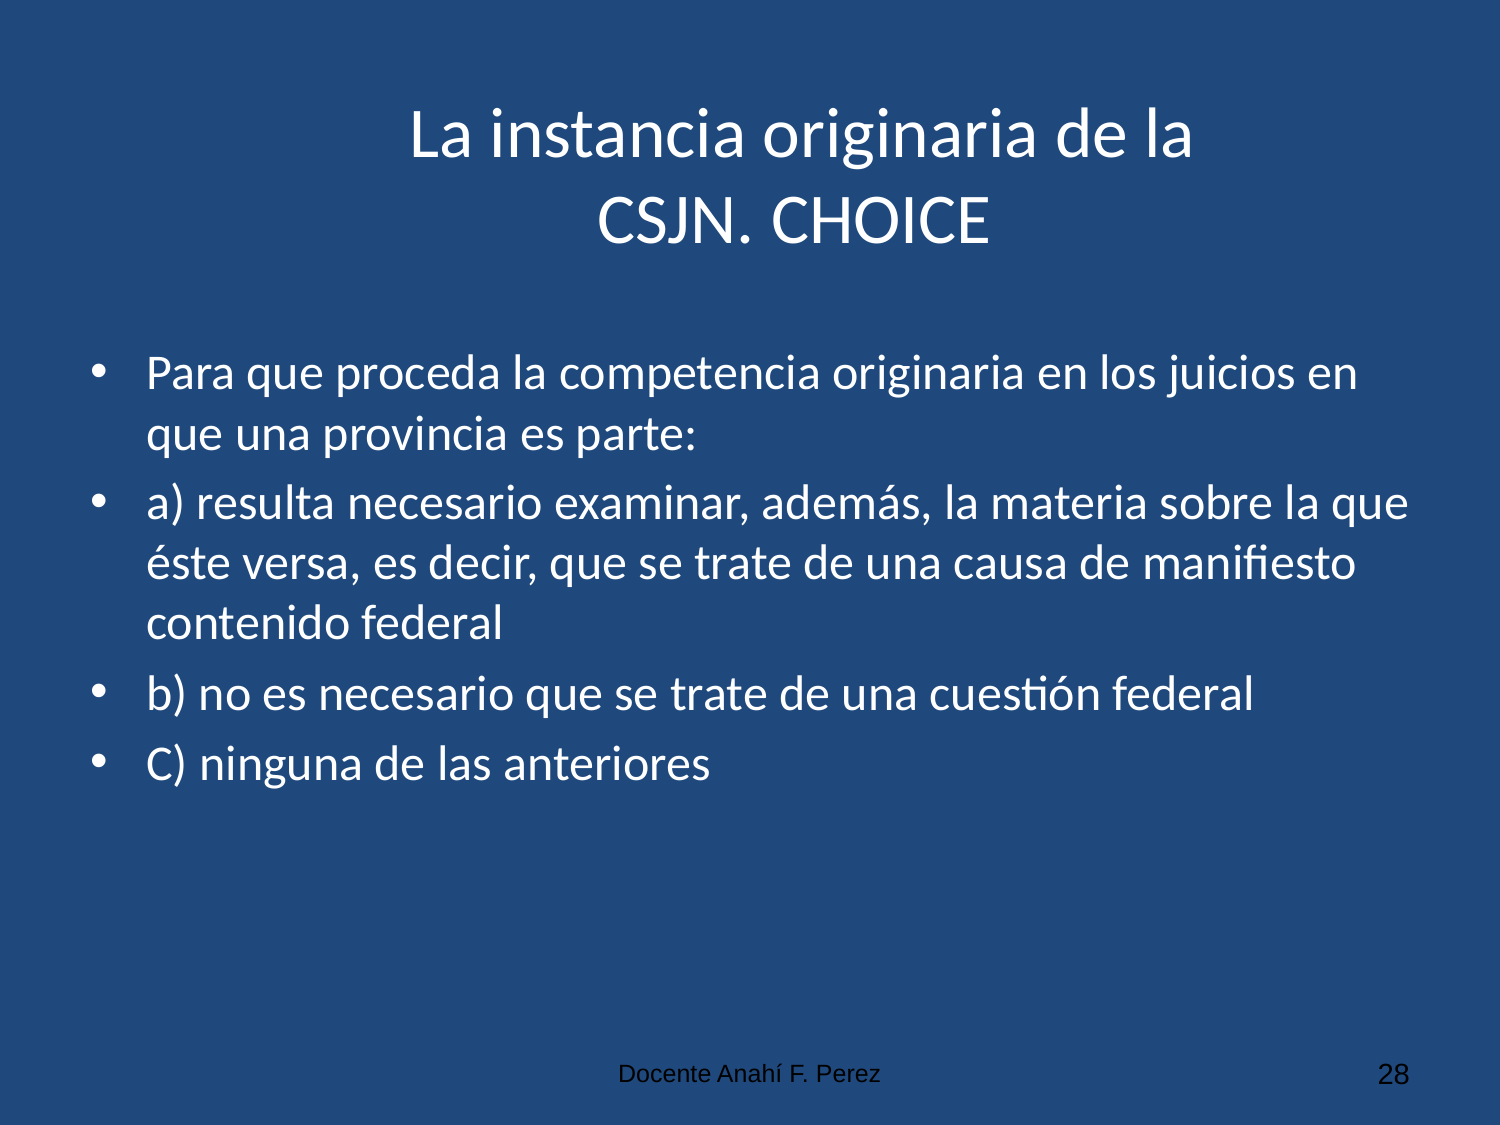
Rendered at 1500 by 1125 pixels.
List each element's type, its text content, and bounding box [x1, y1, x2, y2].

slide_number 28 [1074, 1042, 1425, 1103]
title La instancia originaria de la CSJN. CHOICE [324, 78, 1282, 262]
list Para que proceda la competencia originaria en los juicios en que una provincia es parte: a) resulta necesario examinar, además, la materia sobre la que éste versa, es decir, que se trate de una causa de manifiesto contenido federal b) no es necesario que se trate de una cuestión federal C) ninguna de las anteriores [75, 262, 1425, 1005]
footer Docente Anahí F. Perez [512, 1042, 988, 1103]
